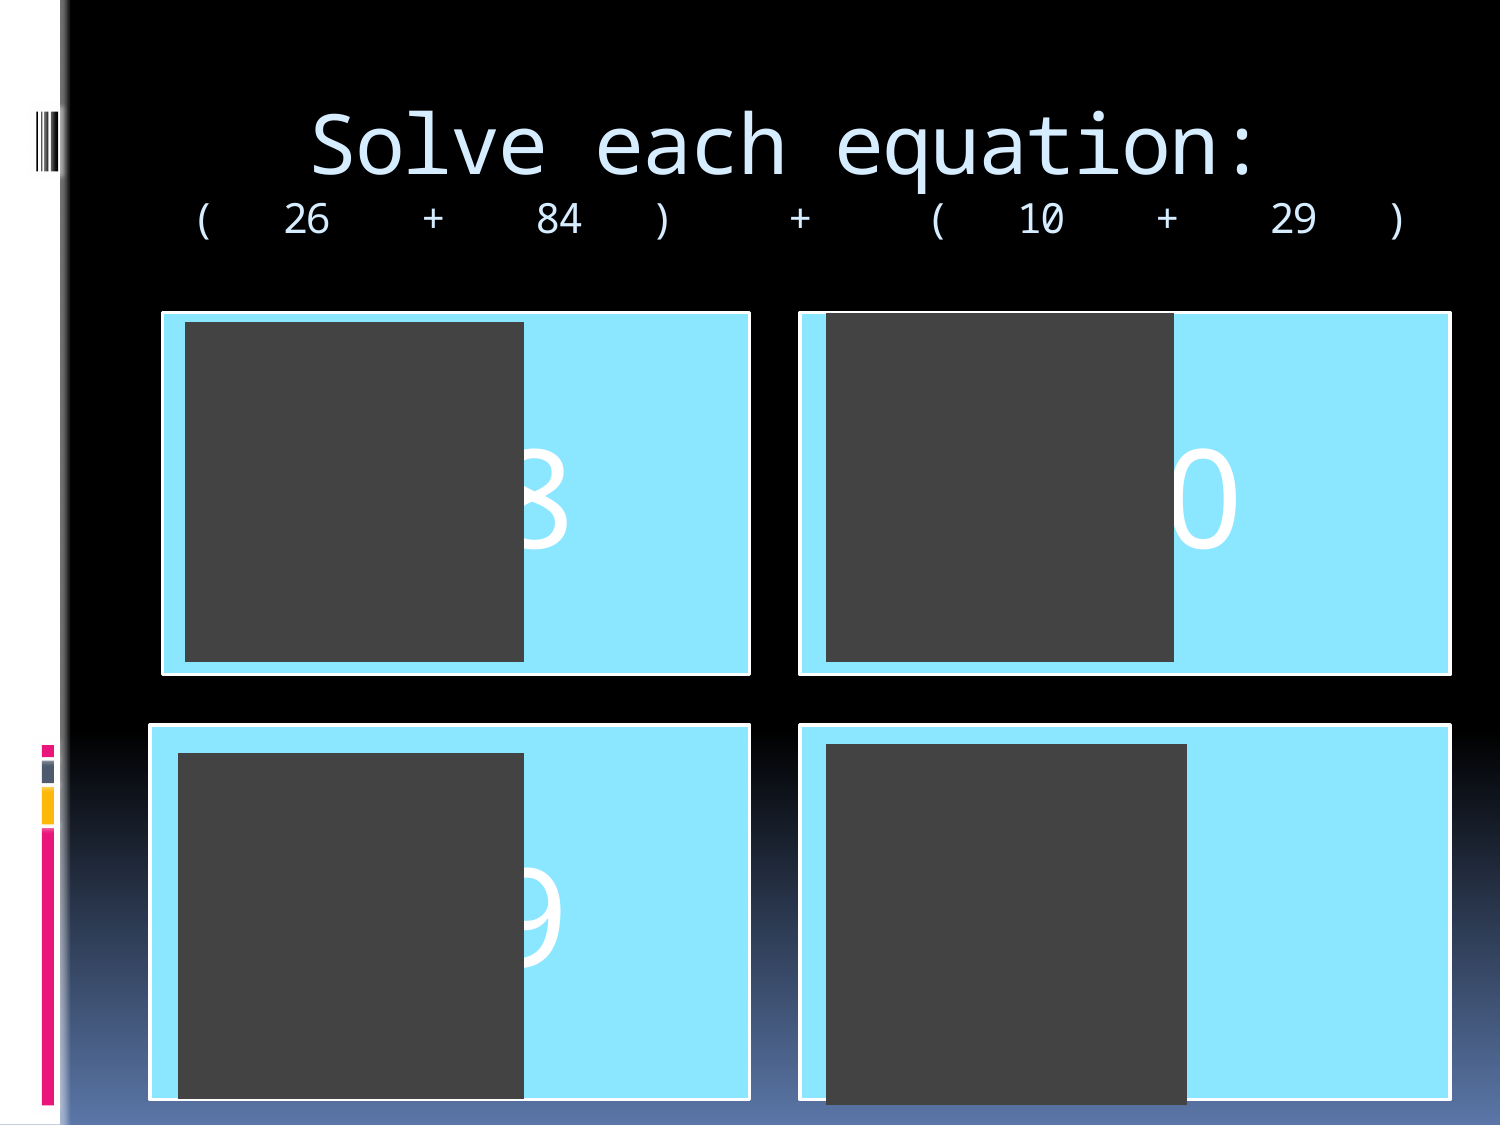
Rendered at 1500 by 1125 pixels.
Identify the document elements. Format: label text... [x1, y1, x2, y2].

title Solve each equation: ( 26 + 84 ) + ( 10 + 29 ) [150, 83, 1425, 375]
text_box 148 [161, 311, 751, 676]
picture [176, 751, 526, 1101]
text_box 149 [148, 723, 751, 1101]
picture [824, 742, 1188, 1107]
picture [824, 312, 1176, 663]
picture [183, 320, 526, 663]
text_box 150 [798, 311, 1452, 676]
text_box 80 [798, 723, 1452, 1101]
